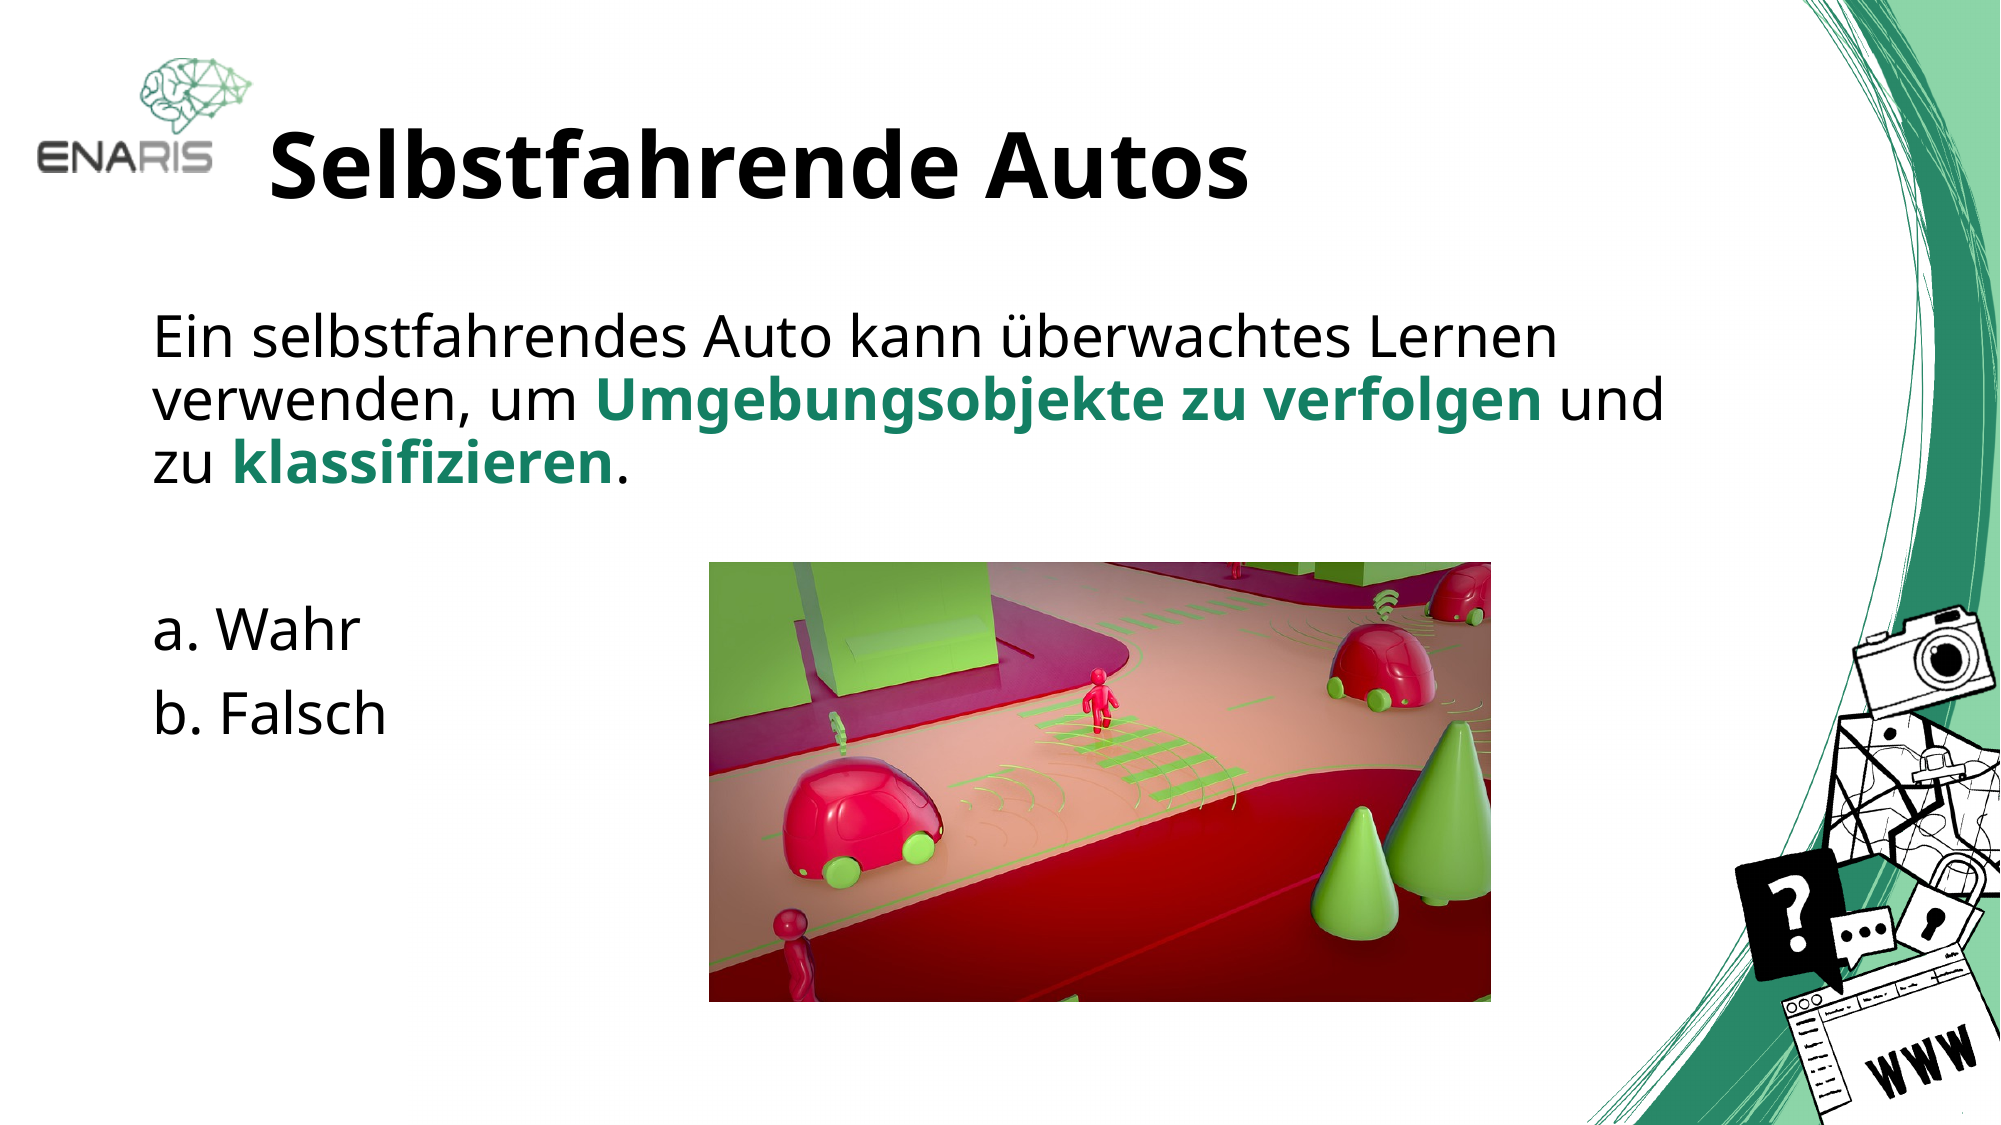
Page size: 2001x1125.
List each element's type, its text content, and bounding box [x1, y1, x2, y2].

list Ein selbstfahrendes Auto kann überwachtes Lernen verwenden, um Umgebungsobjekte zu verfolgen und zu klassifizieren. a. Wahr b. Falsch [137, 299, 1728, 1014]
title Selbstfahrende Autos [253, 59, 1863, 278]
picture [37, 58, 254, 173]
picture [709, 562, 1491, 1002]
picture [408, 0, 2000, 1125]
